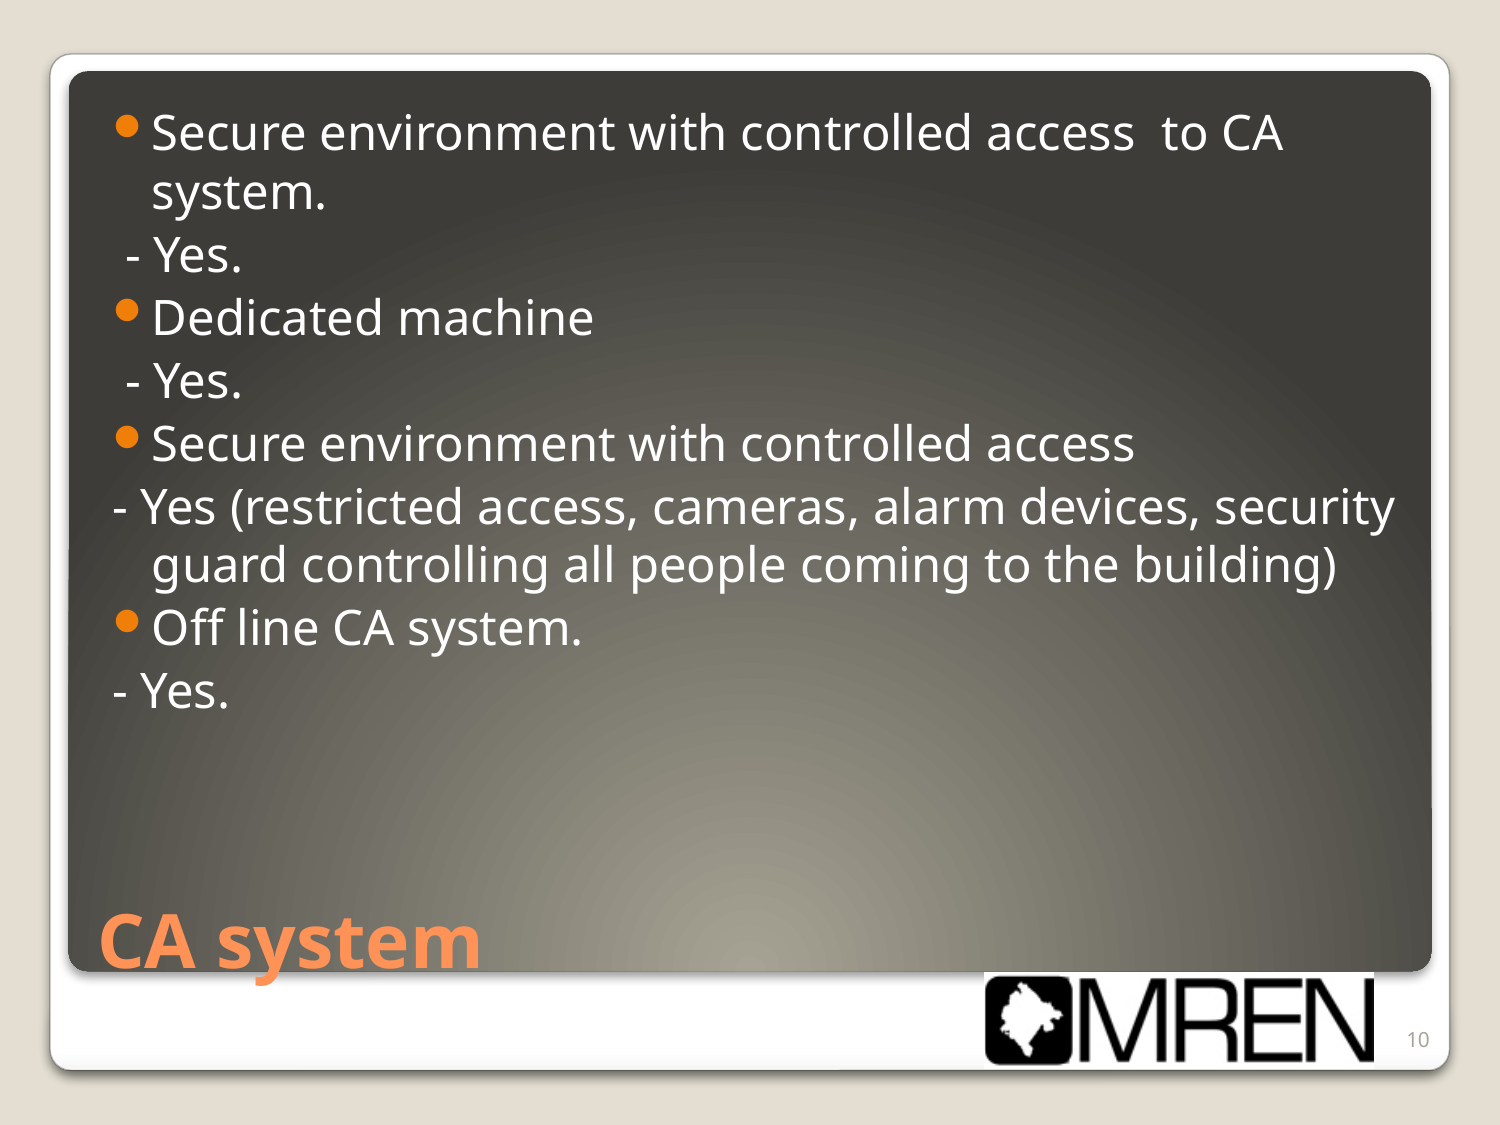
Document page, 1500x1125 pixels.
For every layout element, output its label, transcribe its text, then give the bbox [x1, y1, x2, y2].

list Secure environment with controlled access to CA system. - Yes. Dedicated machine - Yes. Secure environment with controlled access - Yes (restricted access, cameras, alarm devices, security guard controlling all people coming to the building) Off line CA system. - Yes. [82, 86, 1425, 774]
title CA system [82, 818, 1425, 992]
slide_number 10 [1380, 1002, 1445, 1063]
picture [984, 972, 1375, 1069]
